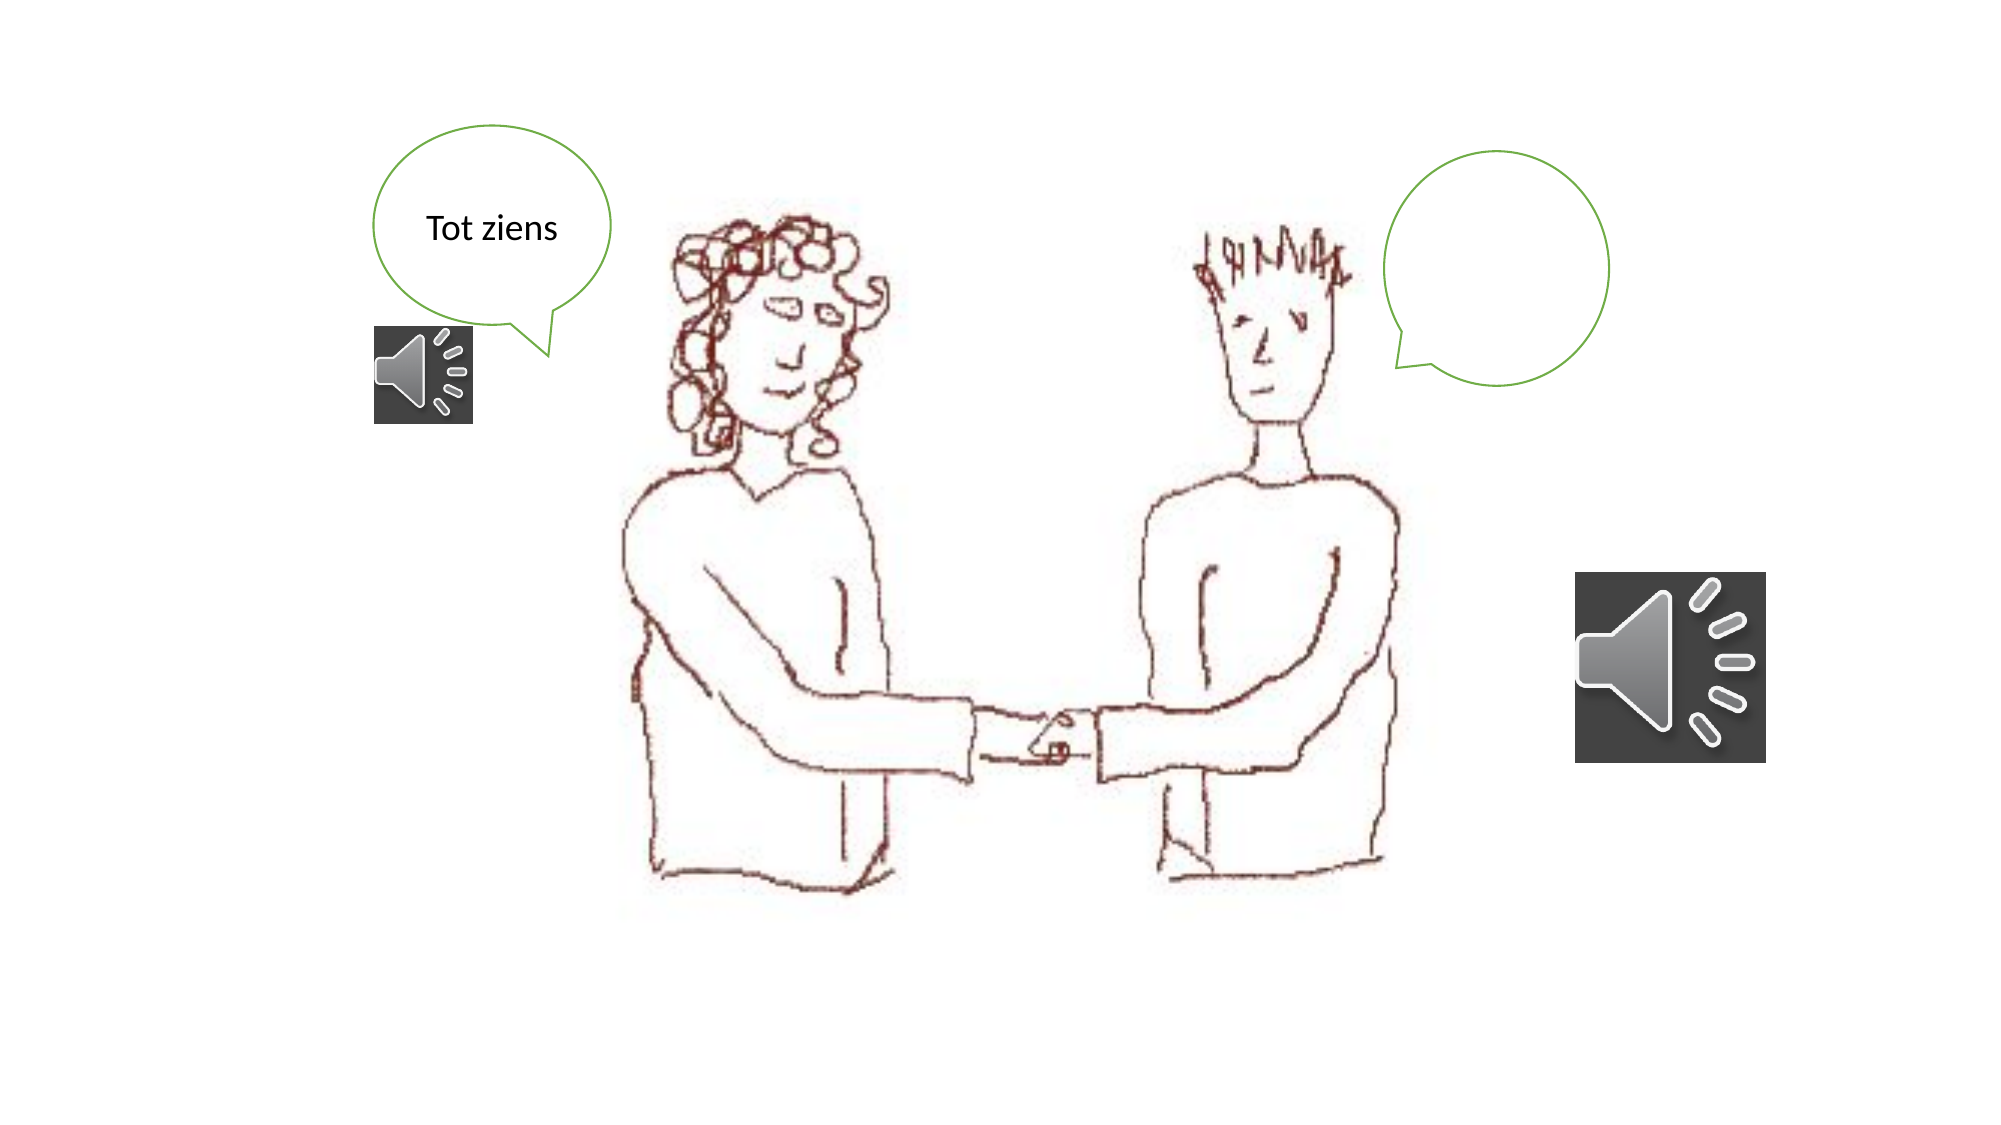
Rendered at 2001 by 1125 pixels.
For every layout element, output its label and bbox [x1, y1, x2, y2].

text_box [373, 125, 1610, 1017]
picture [1610, 572, 1766, 763]
